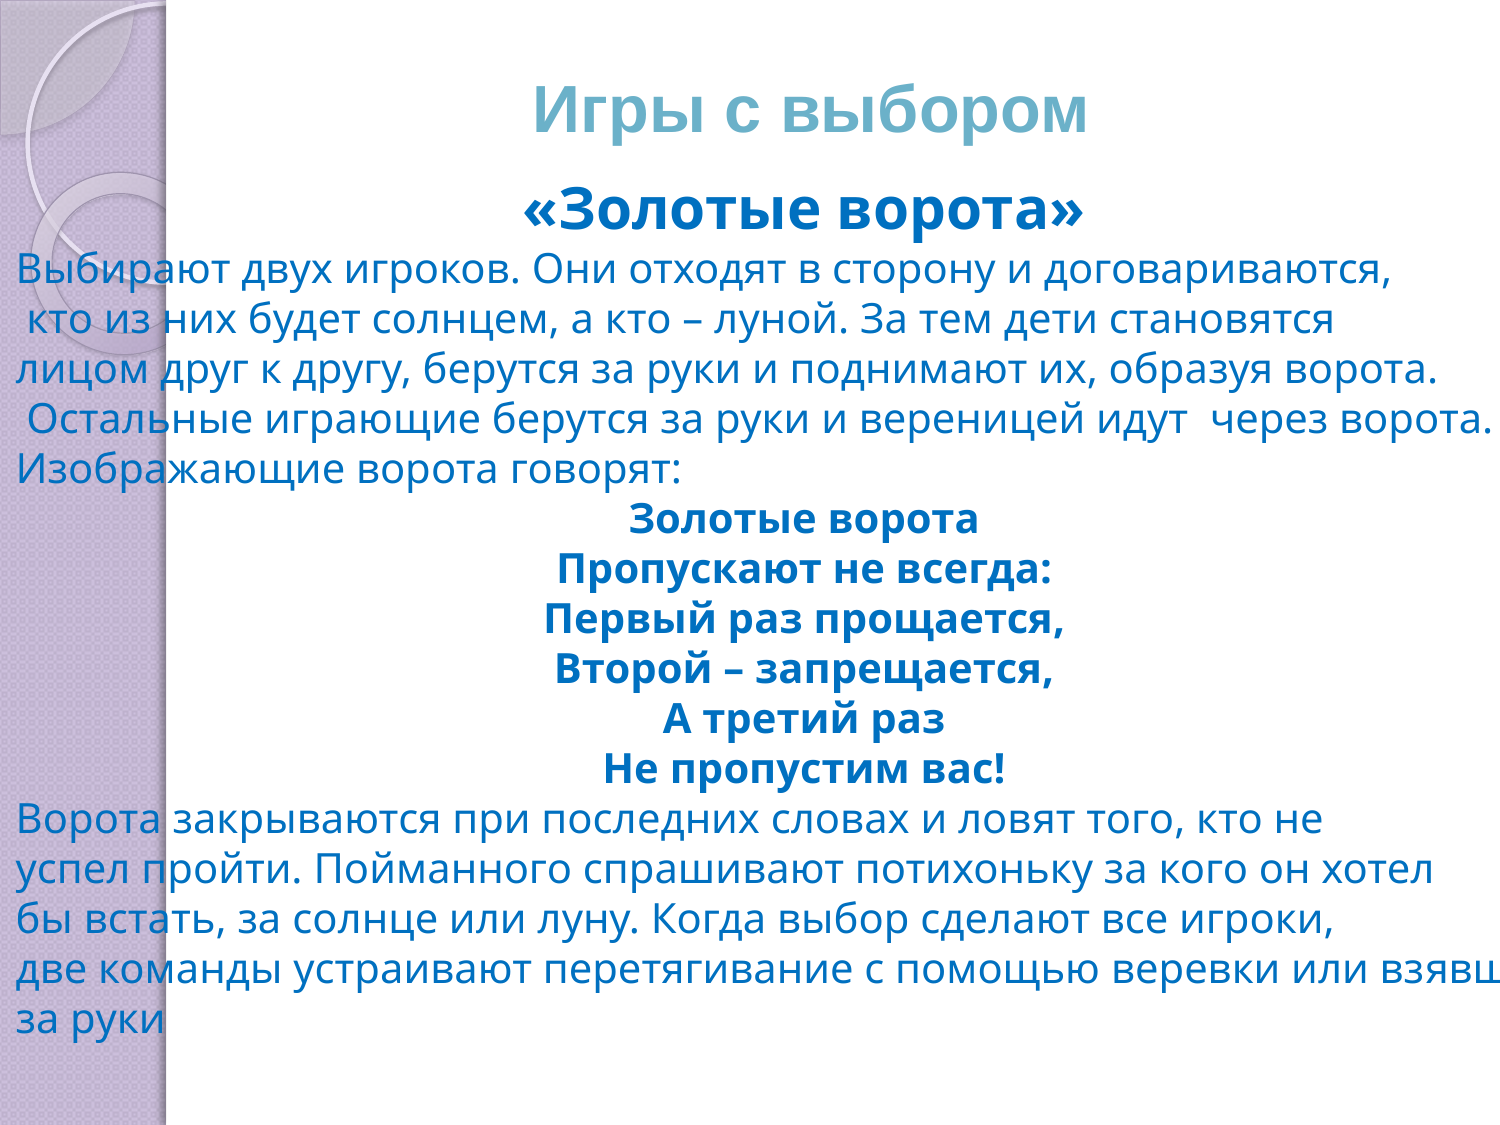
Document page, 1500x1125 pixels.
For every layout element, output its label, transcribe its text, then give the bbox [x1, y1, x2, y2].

text_box «Золотые ворота» Выбирают двух игроков. Они отходят в сторону и договариваются, кто из них будет солнцем, а кто – луной. За тем дети становятся лицом друг к другу, берутся за руки и поднимают их, образуя ворота. Остальные играющие берутся за руки и вереницей идут через ворота. Изображающие ворота говорят: Золотые ворота Пропускают не всегда: Первый раз прощается, Второй – запрещается, А третий раз Не пропустим вас! Ворота закрываются при последних словах и ловят того, кто не успел пройти. Пойманного спрашивают потихоньку за кого он хотел бы встать, за солнце или луну. Когда выбор сделают все игроки, две команды устраивают перетягивание с помощью веревки или взявшись за руки [0, 164, 1500, 1050]
text_box Игры с выбором [518, 58, 1106, 154]
